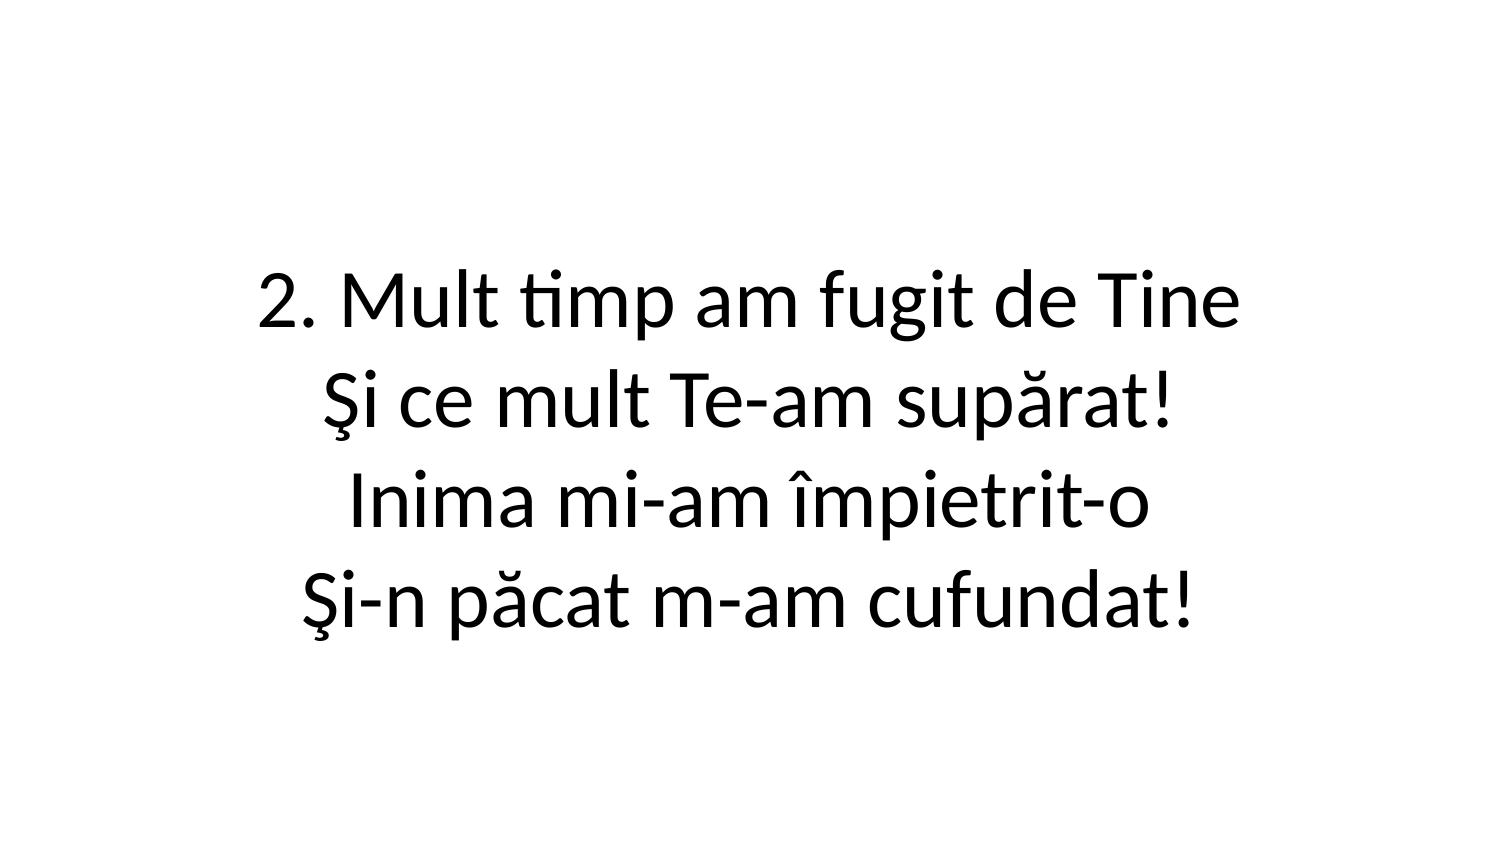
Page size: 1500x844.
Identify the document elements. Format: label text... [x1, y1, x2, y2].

text_box 2. Mult timp am fugit de Tine Şi ce mult Te-am supărat! Inima mi-am împietrit-o Şi-n păcat m-am cufundat! [241, 192, 1259, 652]
